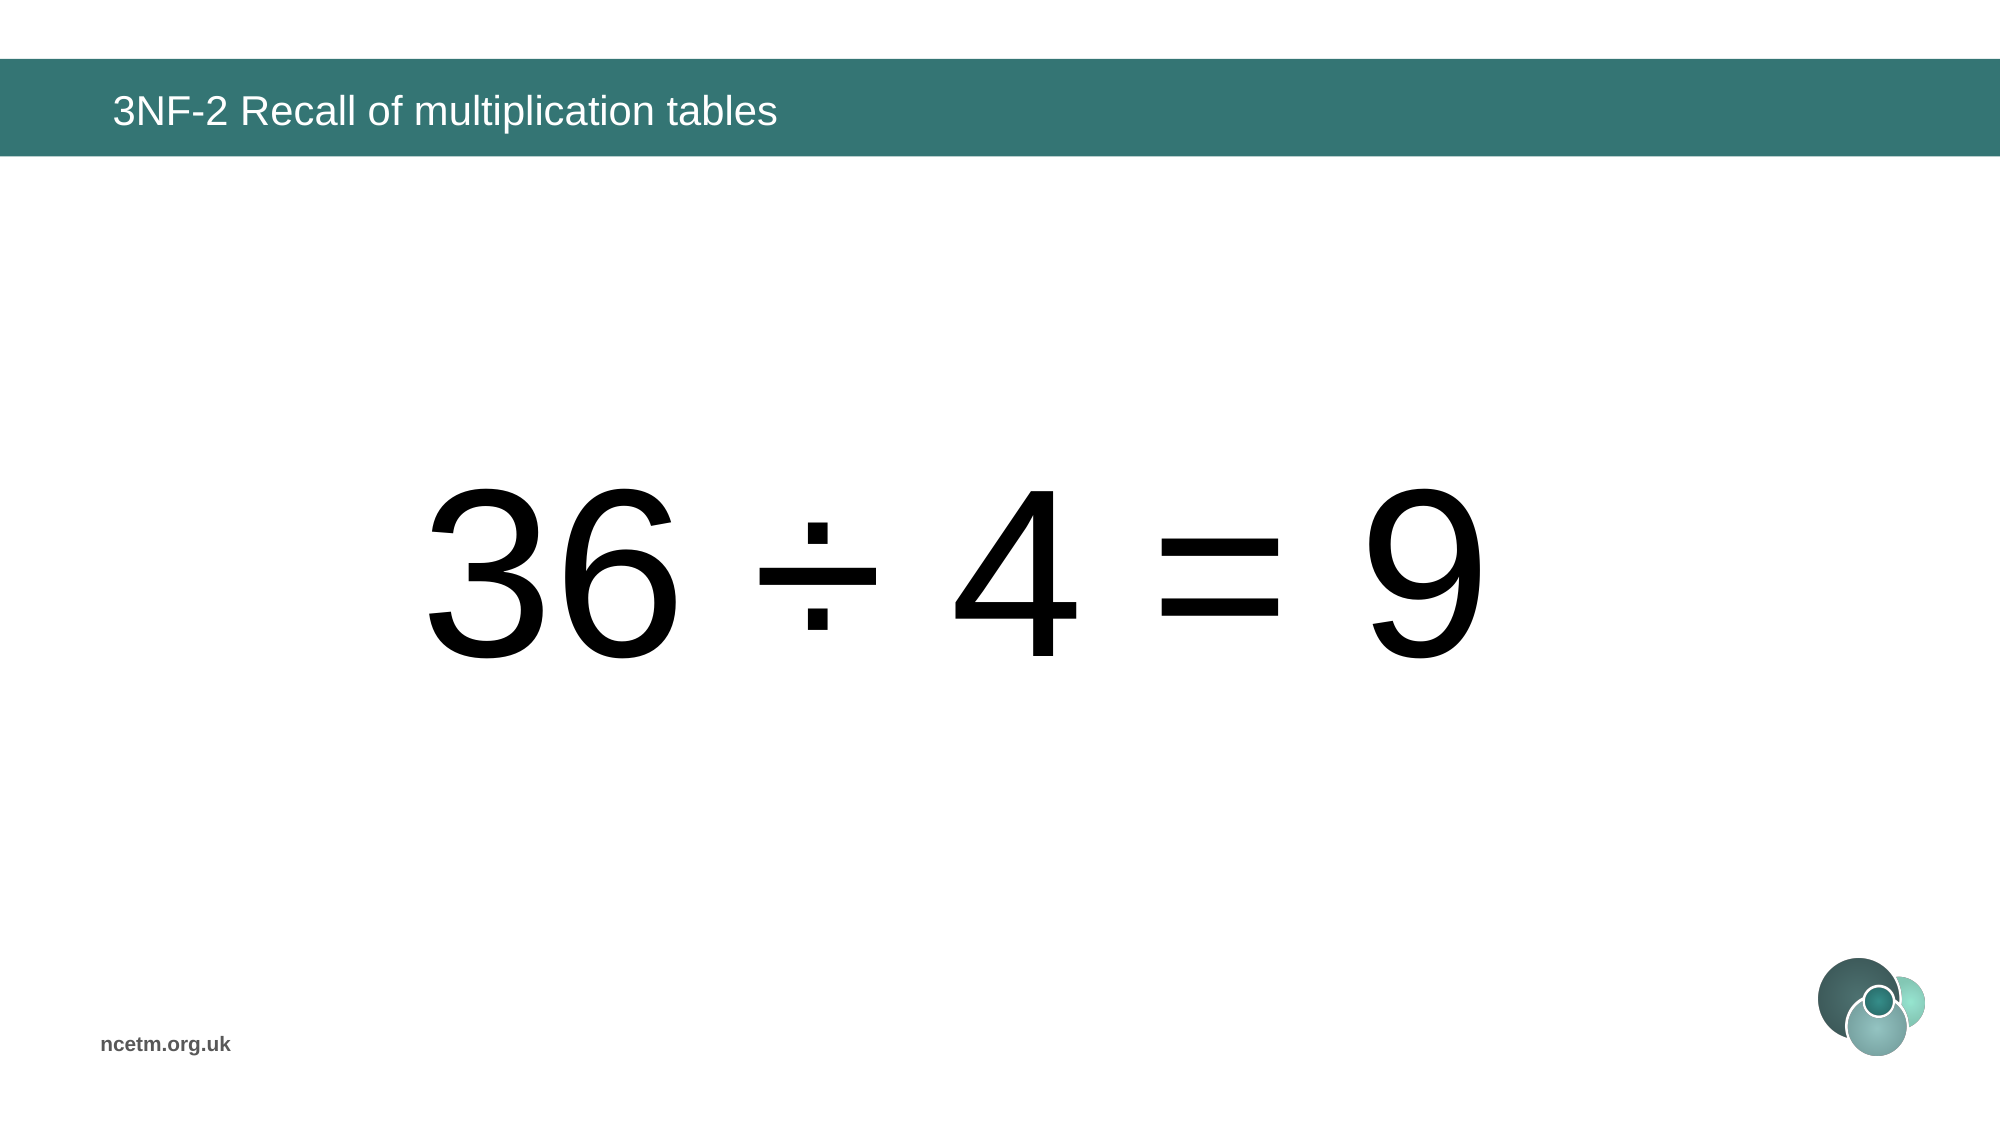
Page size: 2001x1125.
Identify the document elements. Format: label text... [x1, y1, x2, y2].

text_box 9 [1344, 409, 1508, 712]
picture [1818, 958, 1925, 1056]
text_box 36 ÷ 4 = [405, 409, 1344, 712]
title 3NF-2 Recall of multiplication tables [97, 76, 1945, 147]
